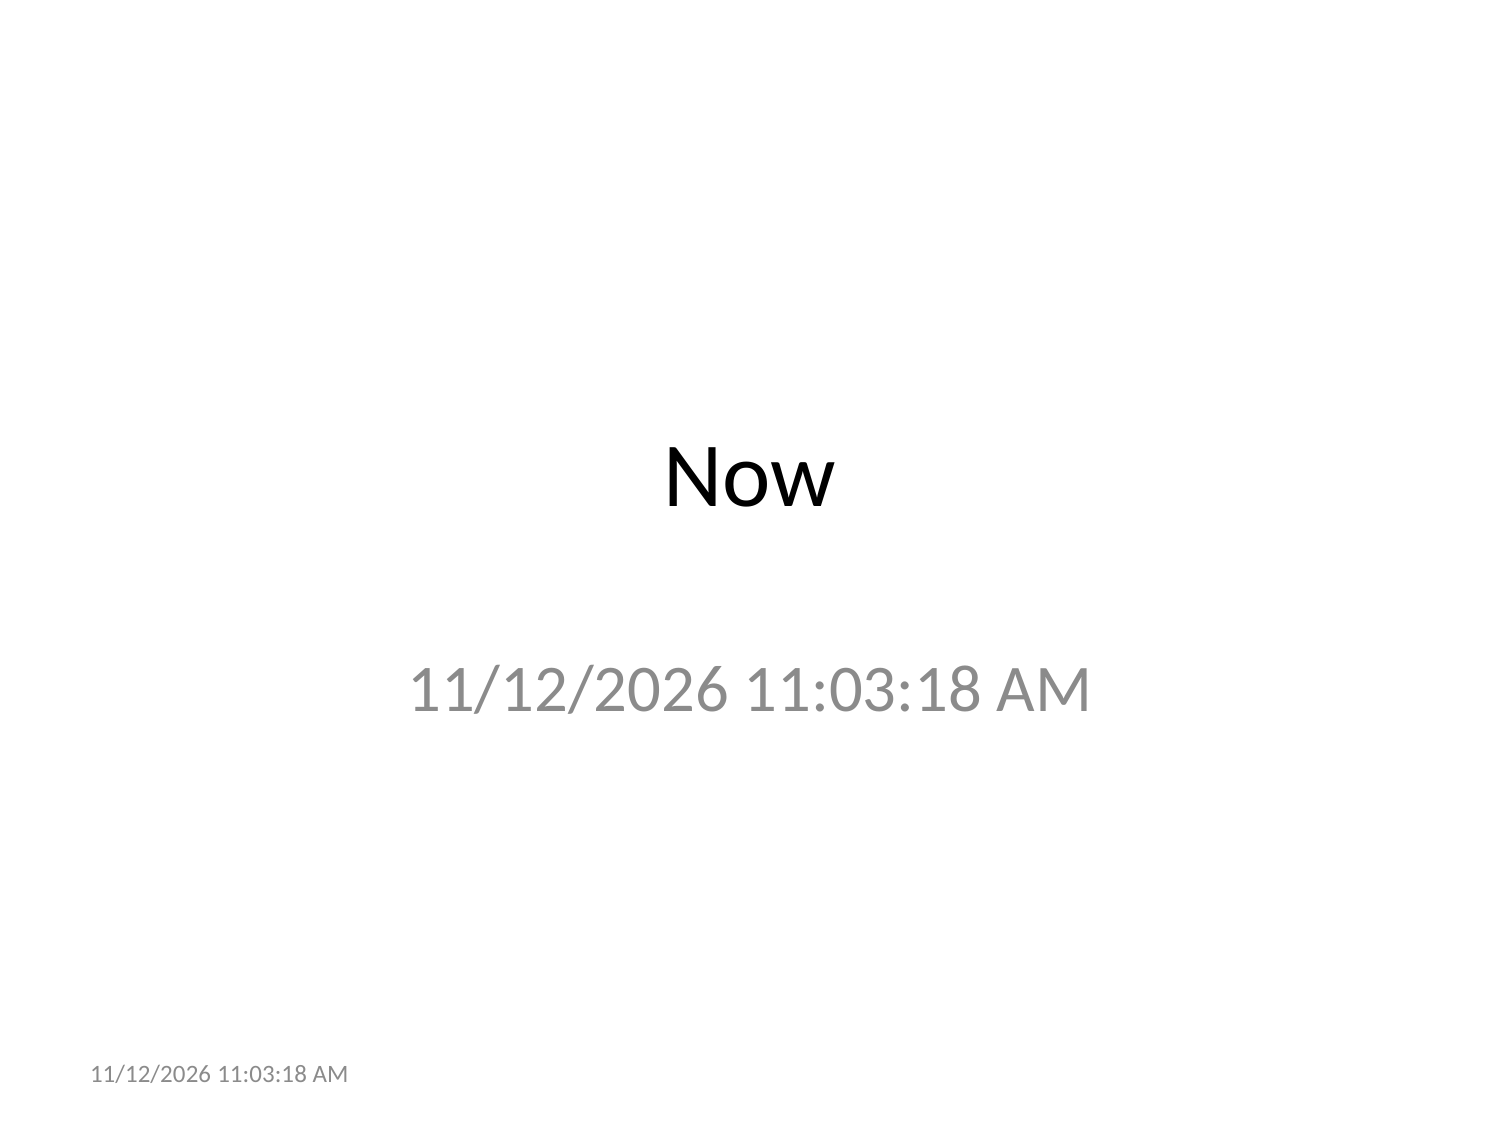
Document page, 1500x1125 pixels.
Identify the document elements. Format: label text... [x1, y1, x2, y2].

title Now [112, 349, 1388, 591]
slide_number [75, 1042, 425, 1103]
subtitle 2011-12-19 10:20:04 AM [225, 637, 1275, 925]
